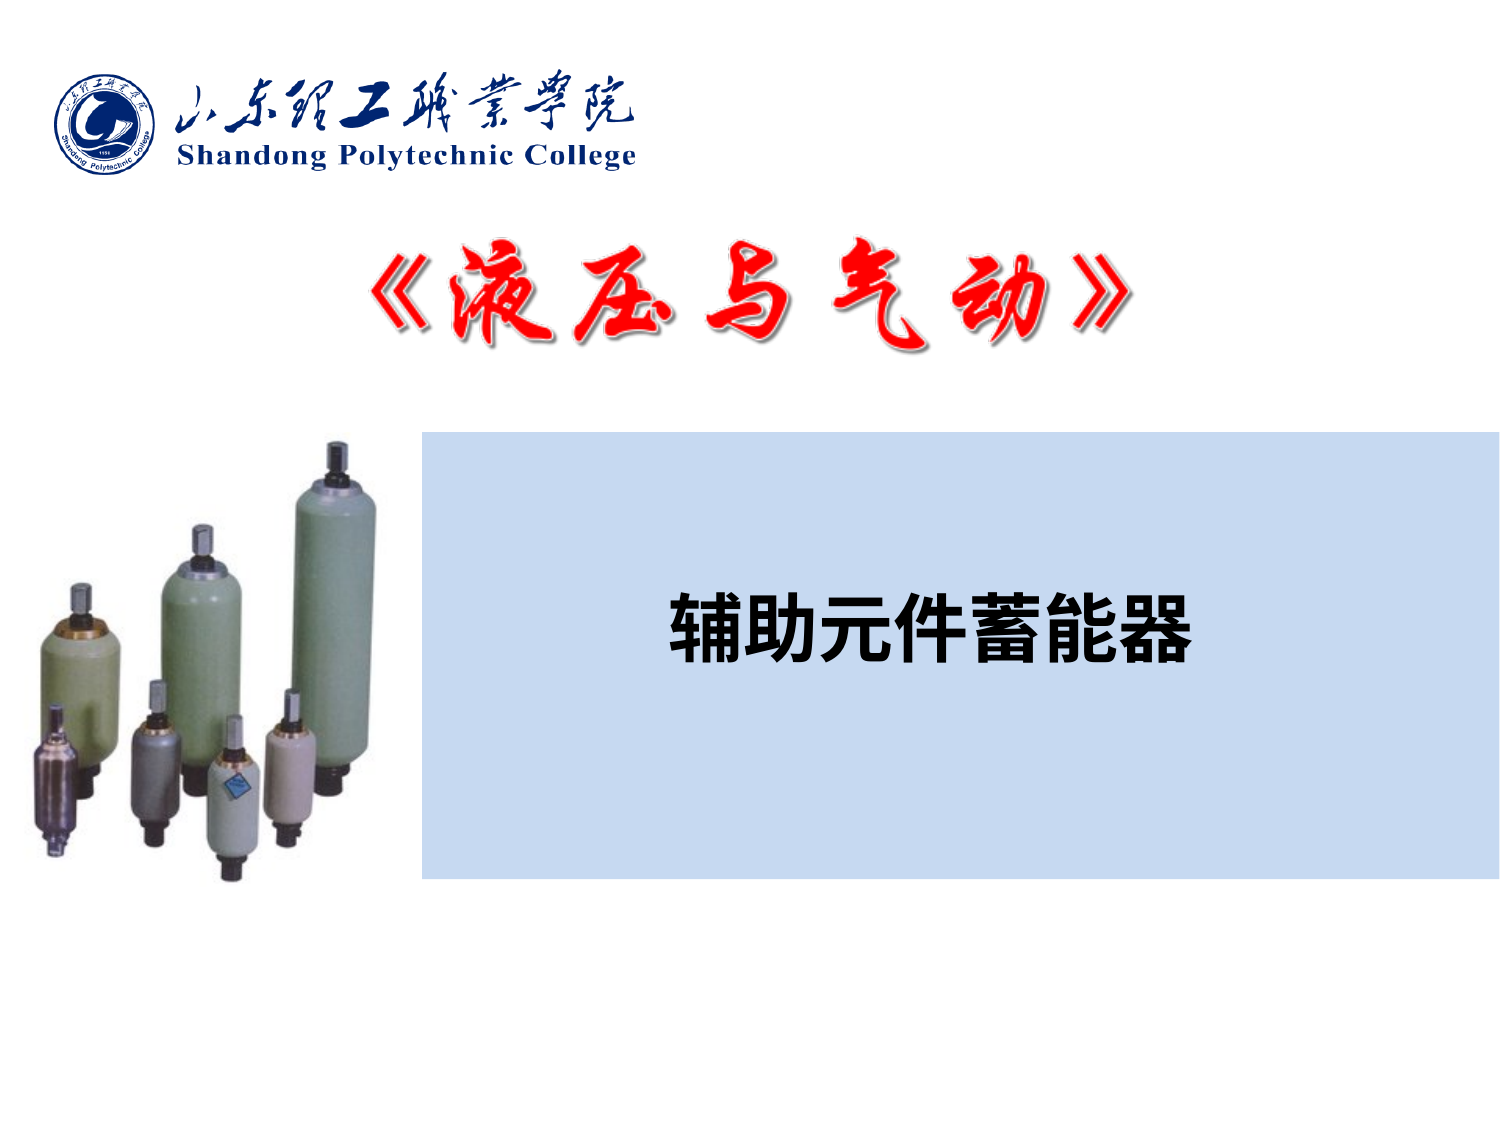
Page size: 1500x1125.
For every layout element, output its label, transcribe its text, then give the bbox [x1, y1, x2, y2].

picture [311, 219, 1189, 388]
picture [54, 69, 635, 175]
text_box 辅助元件蓄能器 [513, 574, 1348, 679]
picture [0, 432, 423, 887]
